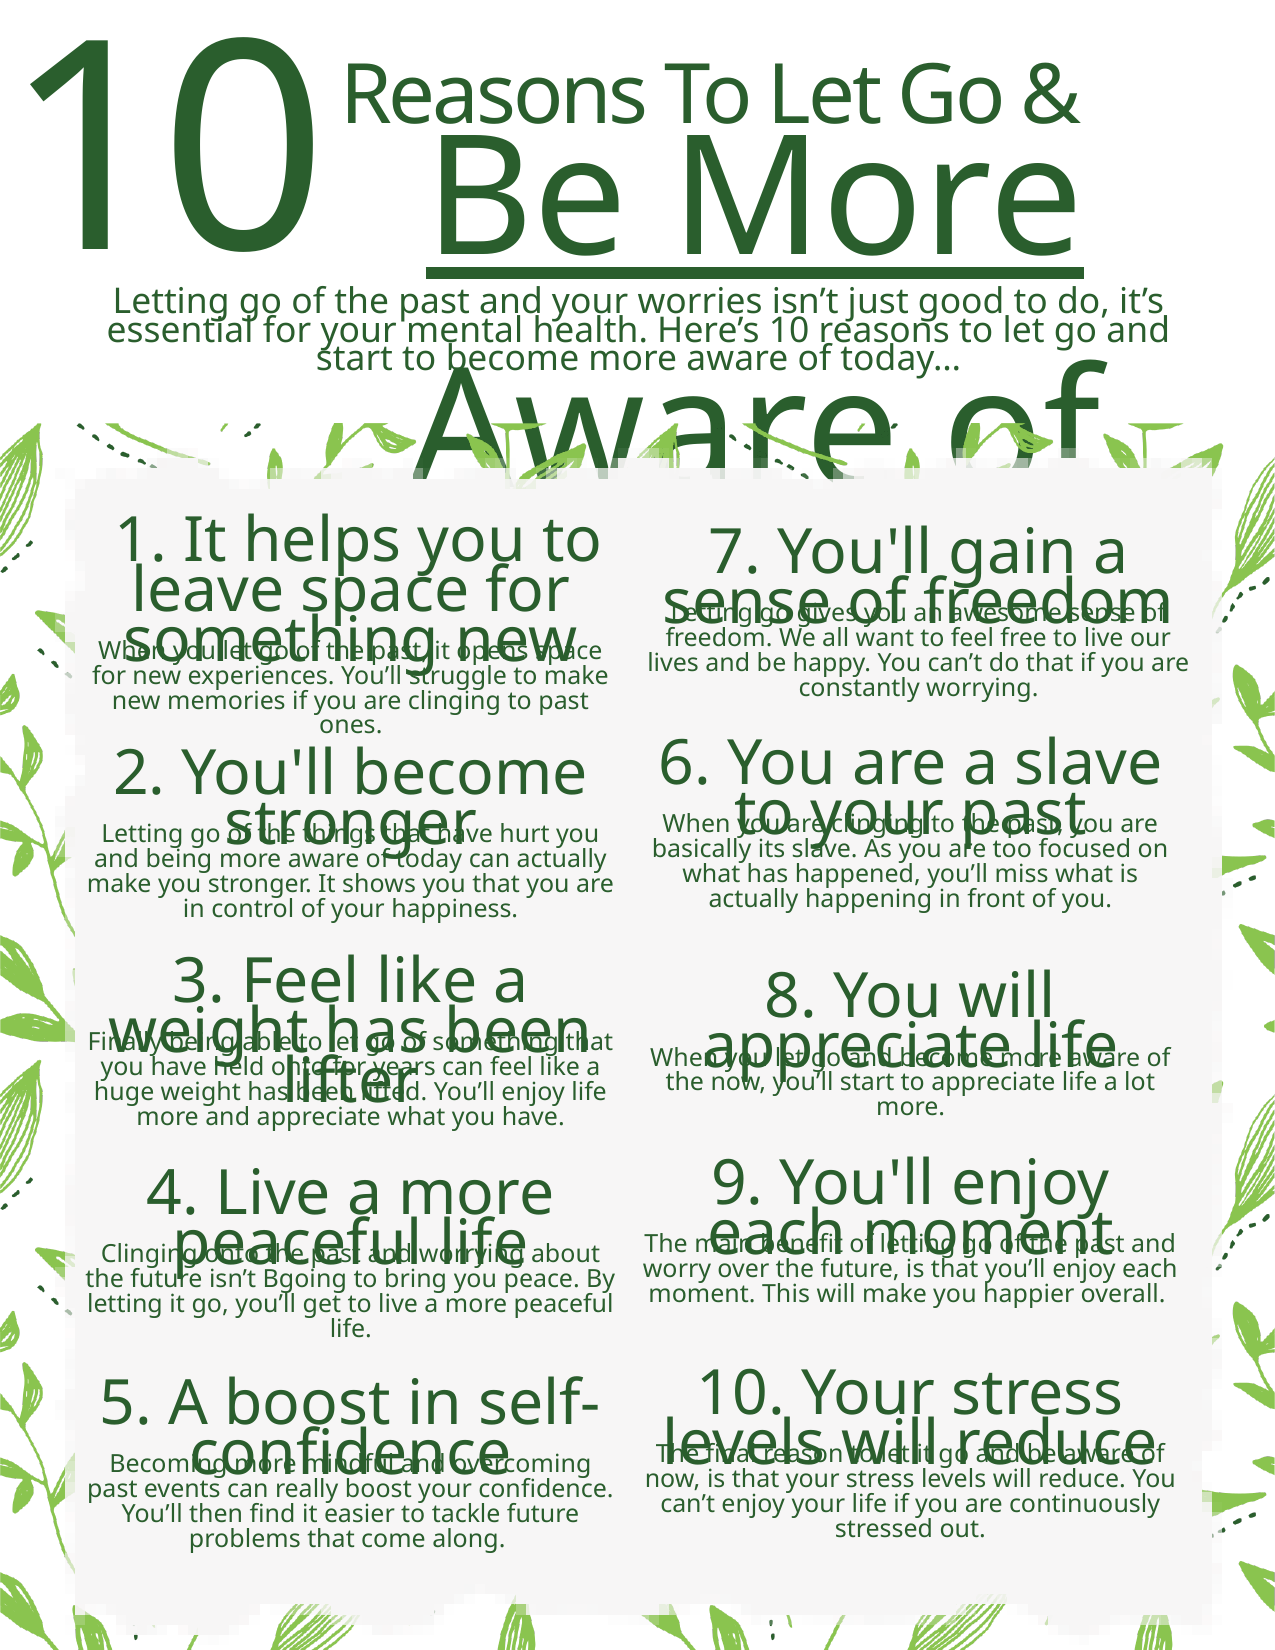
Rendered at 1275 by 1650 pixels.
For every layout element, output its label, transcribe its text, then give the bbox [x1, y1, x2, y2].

text_box 10 [0, 0, 333, 309]
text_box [637, 967, 1185, 1123]
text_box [637, 734, 1185, 915]
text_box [637, 1154, 1185, 1310]
text_box Reasons To Let Go & [157, 48, 1275, 141]
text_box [85, 743, 617, 924]
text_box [85, 951, 617, 1132]
text_box Letting go of the past and your worries isn’t just good to do, it’s essential for your mental health. Here’s 10 reasons to let go and start to become more aware of today… [85, 292, 1192, 378]
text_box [85, 1163, 617, 1344]
picture [44, 427, 1233, 1650]
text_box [85, 510, 617, 716]
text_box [85, 1373, 617, 1554]
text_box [0, 422, 1275, 1650]
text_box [637, 1364, 1185, 1545]
text_box Be More Aware of Today [265, 141, 1245, 421]
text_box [645, 522, 1193, 704]
